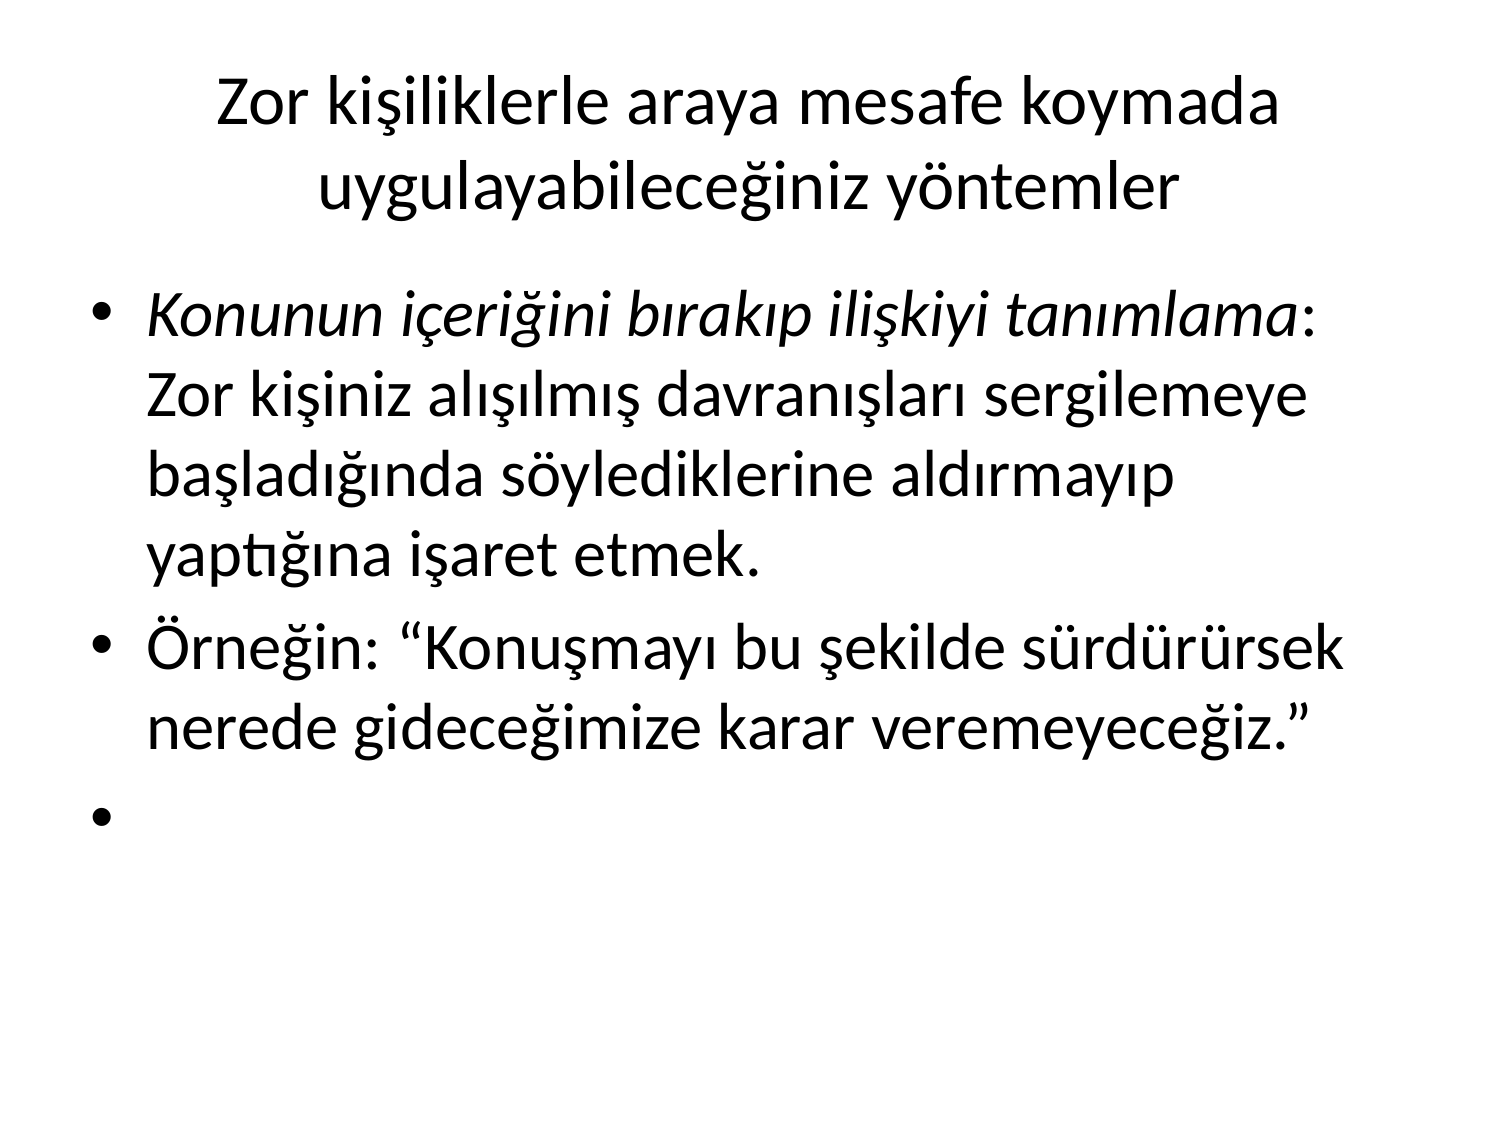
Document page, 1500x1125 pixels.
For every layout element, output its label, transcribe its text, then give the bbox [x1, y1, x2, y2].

list Konunun içeriğini bırakıp ilişkiyi tanımlama: Zor kişiniz alışılmış davranışları sergilemeye başladığında söylediklerine aldırmayıp yaptığına işaret etmek. Örneğin: “Konuşmayı bu şekilde sürdürürsek nerede gideceğimize karar veremeyeceğiz.” [75, 262, 1425, 1005]
title Zor kişiliklerle araya mesafe koymada uygulayabileceğiniz yöntemler [75, 45, 1425, 233]
